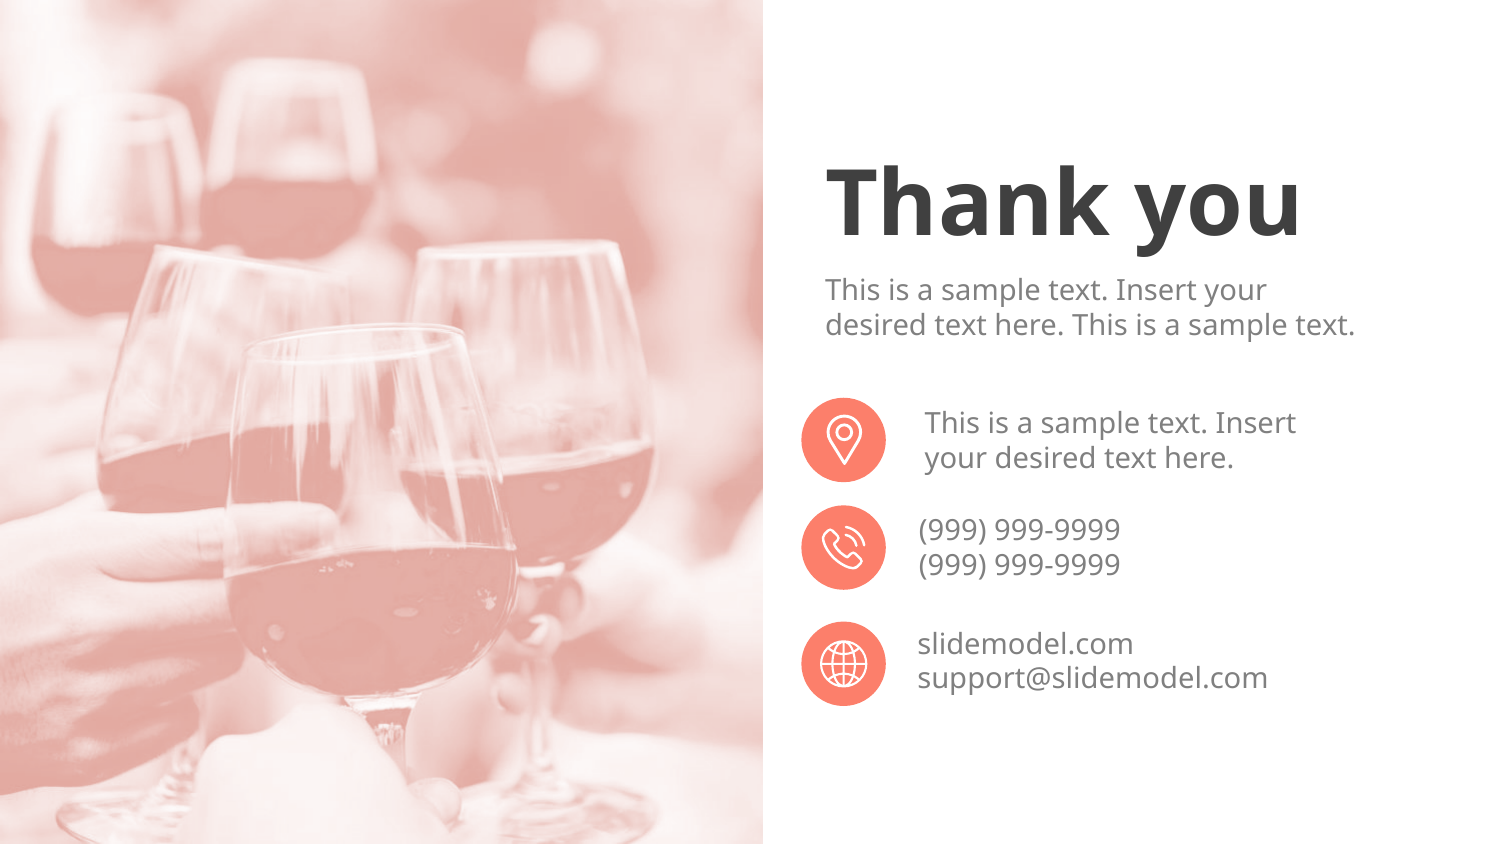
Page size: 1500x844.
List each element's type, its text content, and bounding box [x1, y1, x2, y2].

text_box [799, 619, 888, 709]
text_box [799, 503, 888, 592]
text_box Thank you [824, 143, 1428, 254]
text_box (999) 999-9999 (999) 999-9999 [904, 503, 1337, 589]
text_box This is a sample text. Insert your desired text here. [909, 397, 1339, 483]
text_box [820, 640, 868, 688]
text_box This is a sample text. Insert your desired text here. This is a sample text. [825, 271, 1375, 342]
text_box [826, 414, 863, 466]
text_box slidemodel.com support@slidemodel.com [902, 617, 1336, 703]
text_box [799, 395, 888, 485]
picture [0, 0, 763, 844]
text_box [821, 525, 866, 570]
